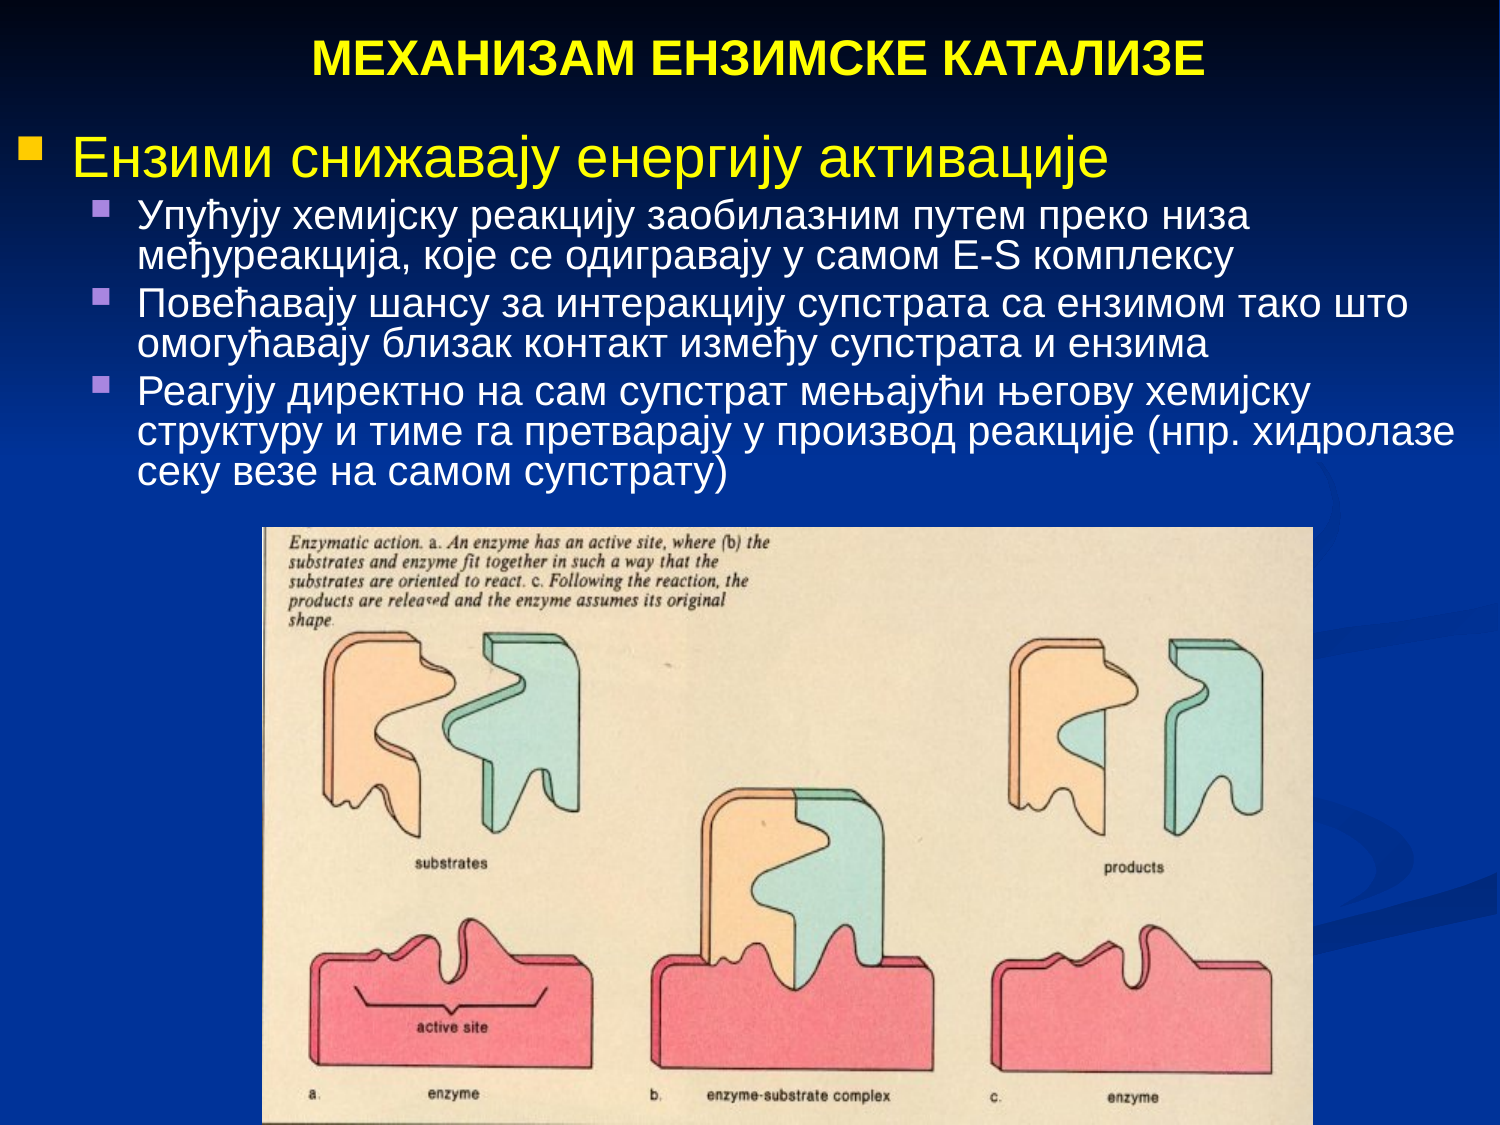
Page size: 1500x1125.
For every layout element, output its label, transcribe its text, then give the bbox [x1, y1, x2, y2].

picture [262, 527, 1313, 1125]
title МЕХАНИЗАМ ЕНЗИМСКЕ КАТАЛИЗЕ [154, 0, 1389, 82]
list Ензими снижавају енергију активације Упућују хемијску реакцију заобилазним путем преко низа међурeакција, које се одигравају у самом Е-S комплексу Повећавају шансу за интеракцију супстрата са ензимом тако што омогућавају близак контакт између супстрата и ензима Реагују директно на сам супстрат мењајући његову хемијску структуру и тиме га претварају у производ реакције (нпр. хидролазе секу везе на самом супстрату) [0, 125, 1500, 539]
